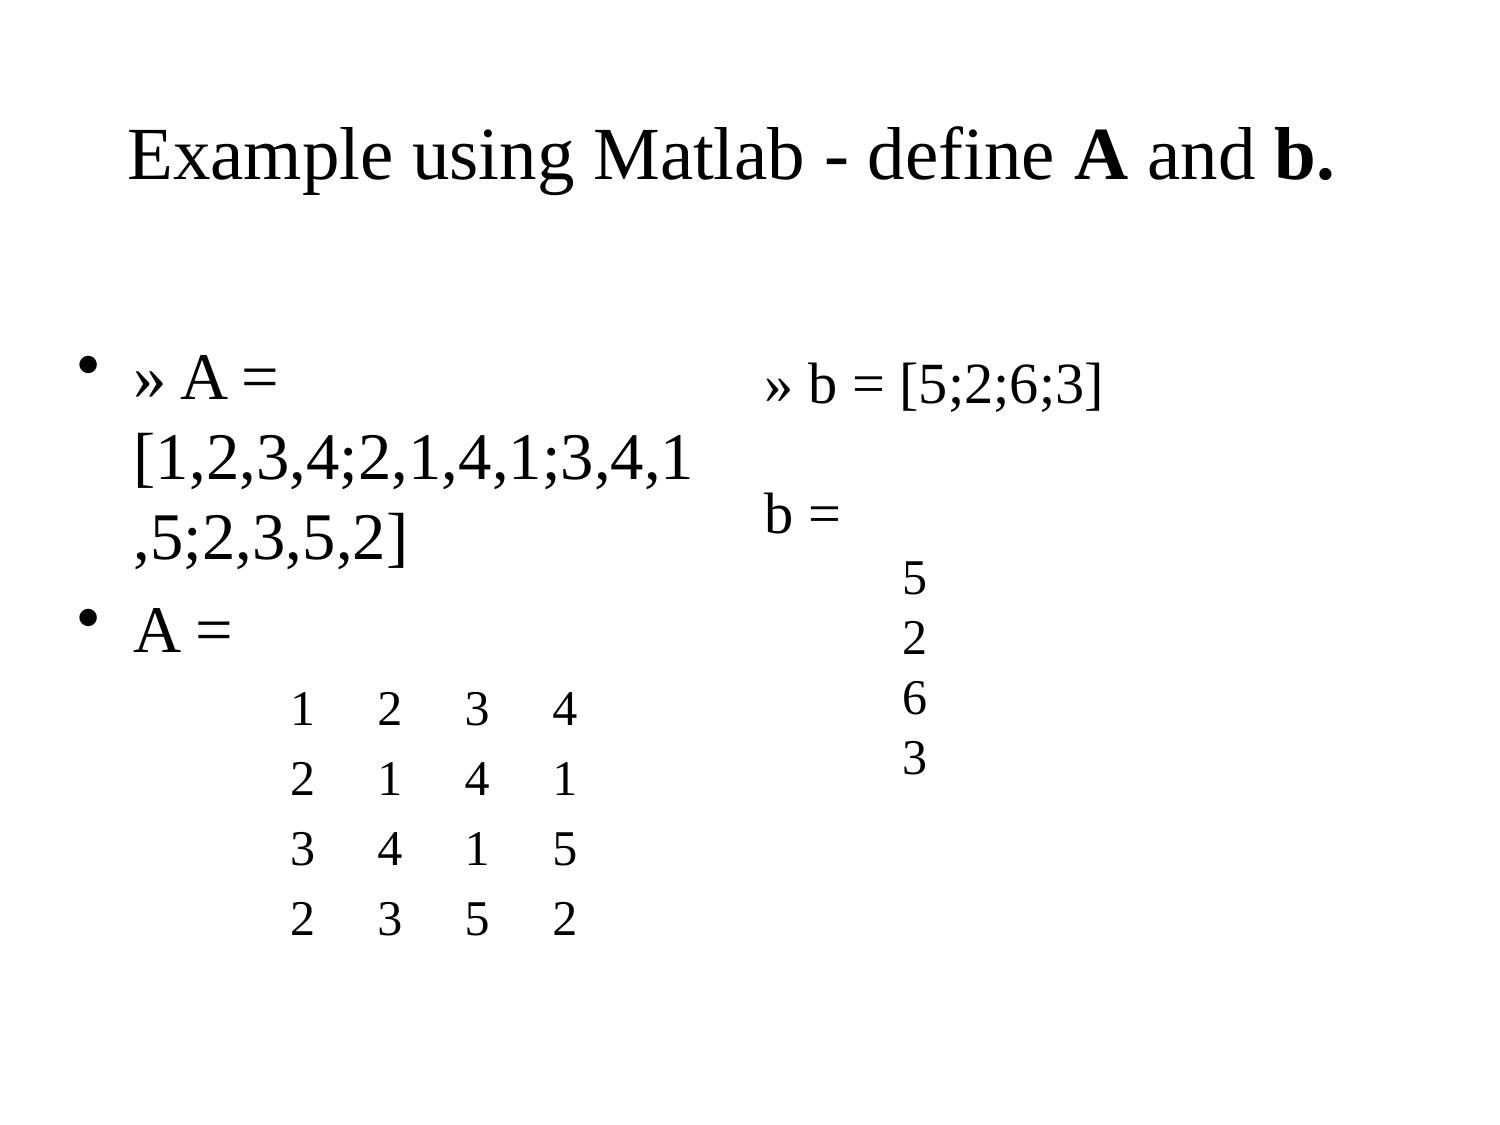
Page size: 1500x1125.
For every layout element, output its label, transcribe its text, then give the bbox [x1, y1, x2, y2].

text_box » b = [5;2;6;3] b = 5 2 6 3 [749, 337, 1413, 793]
title Example using Matlab - define A and b. [112, 62, 1388, 238]
list » A = [1,2,3,4;2,1,4,1;3,4,1,5;2,3,5,2] A = 1 2 3 4 2 1 4 1 3 4 1 5 2 3 5 2 [62, 324, 713, 1001]
